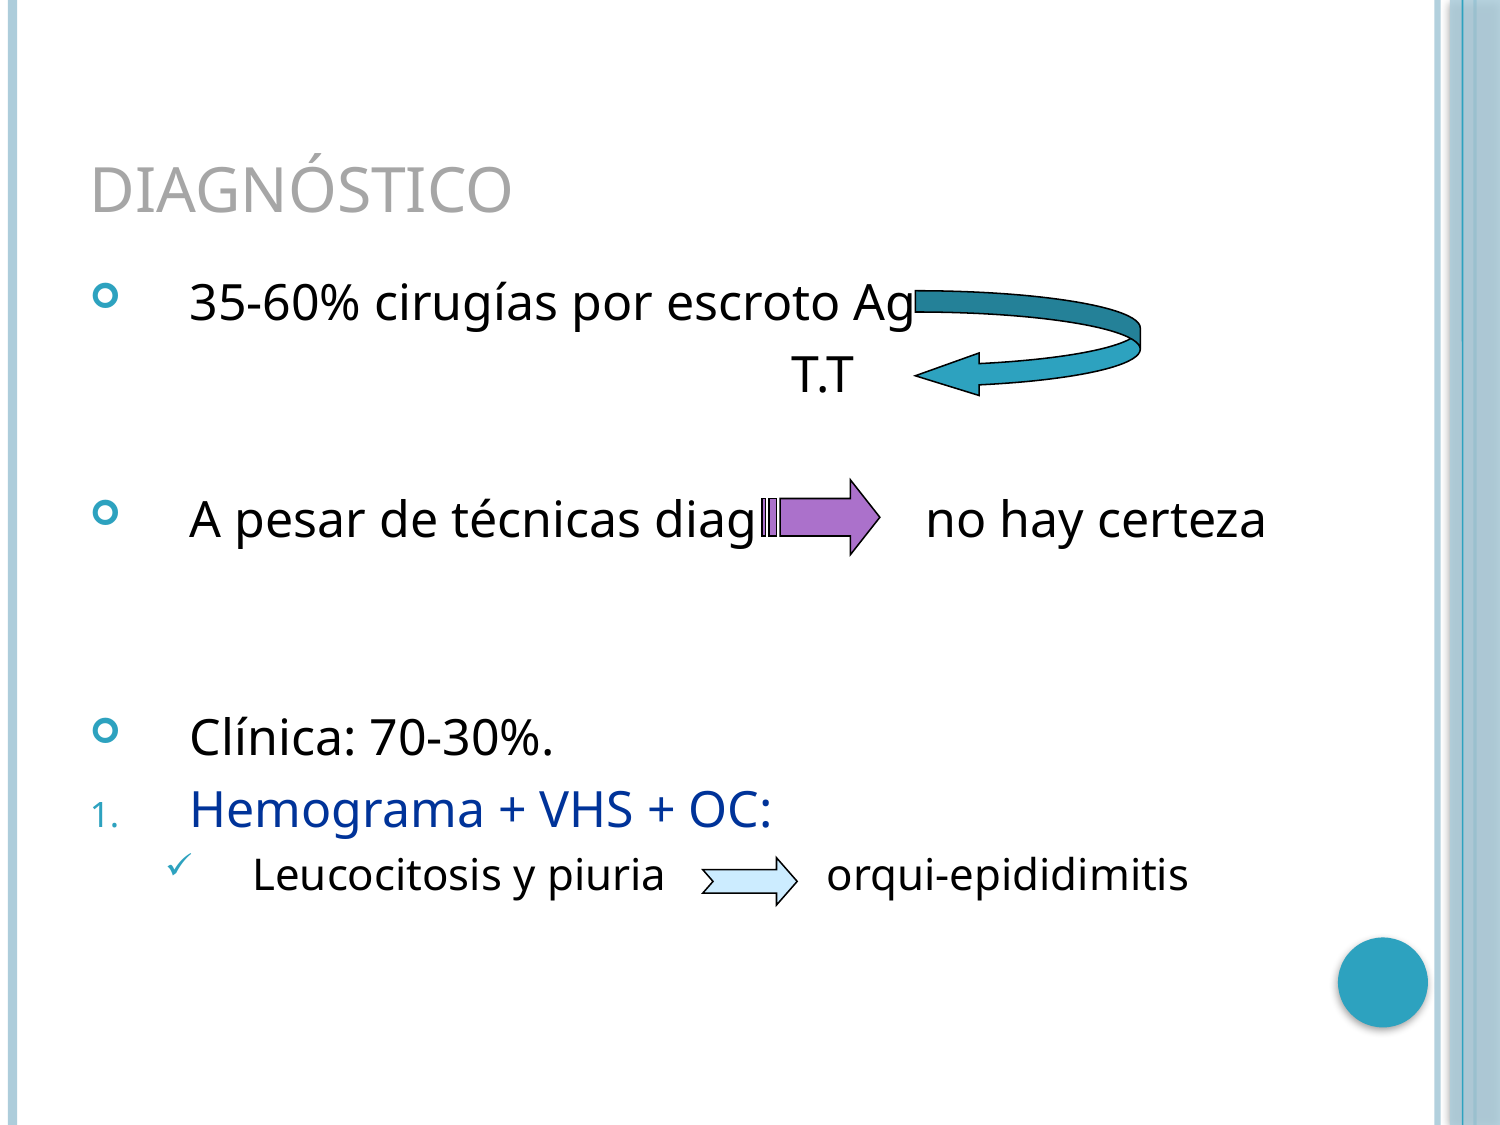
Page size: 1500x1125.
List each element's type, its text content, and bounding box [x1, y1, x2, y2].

text_box [761, 498, 766, 536]
title DIAGNÓSTICO [75, 45, 1300, 233]
text_box [915, 290, 1141, 396]
list 35-60% cirugías por escroto Ag T.T A pesar de técnicas diag no hay certeza Clínica: 70-30%. Hemograma + VHS + OC: Leucocitosis y piuria orqui-epididimitis [75, 262, 1425, 1063]
text_box [780, 479, 880, 555]
text_box [769, 498, 777, 536]
text_box [702, 857, 798, 906]
